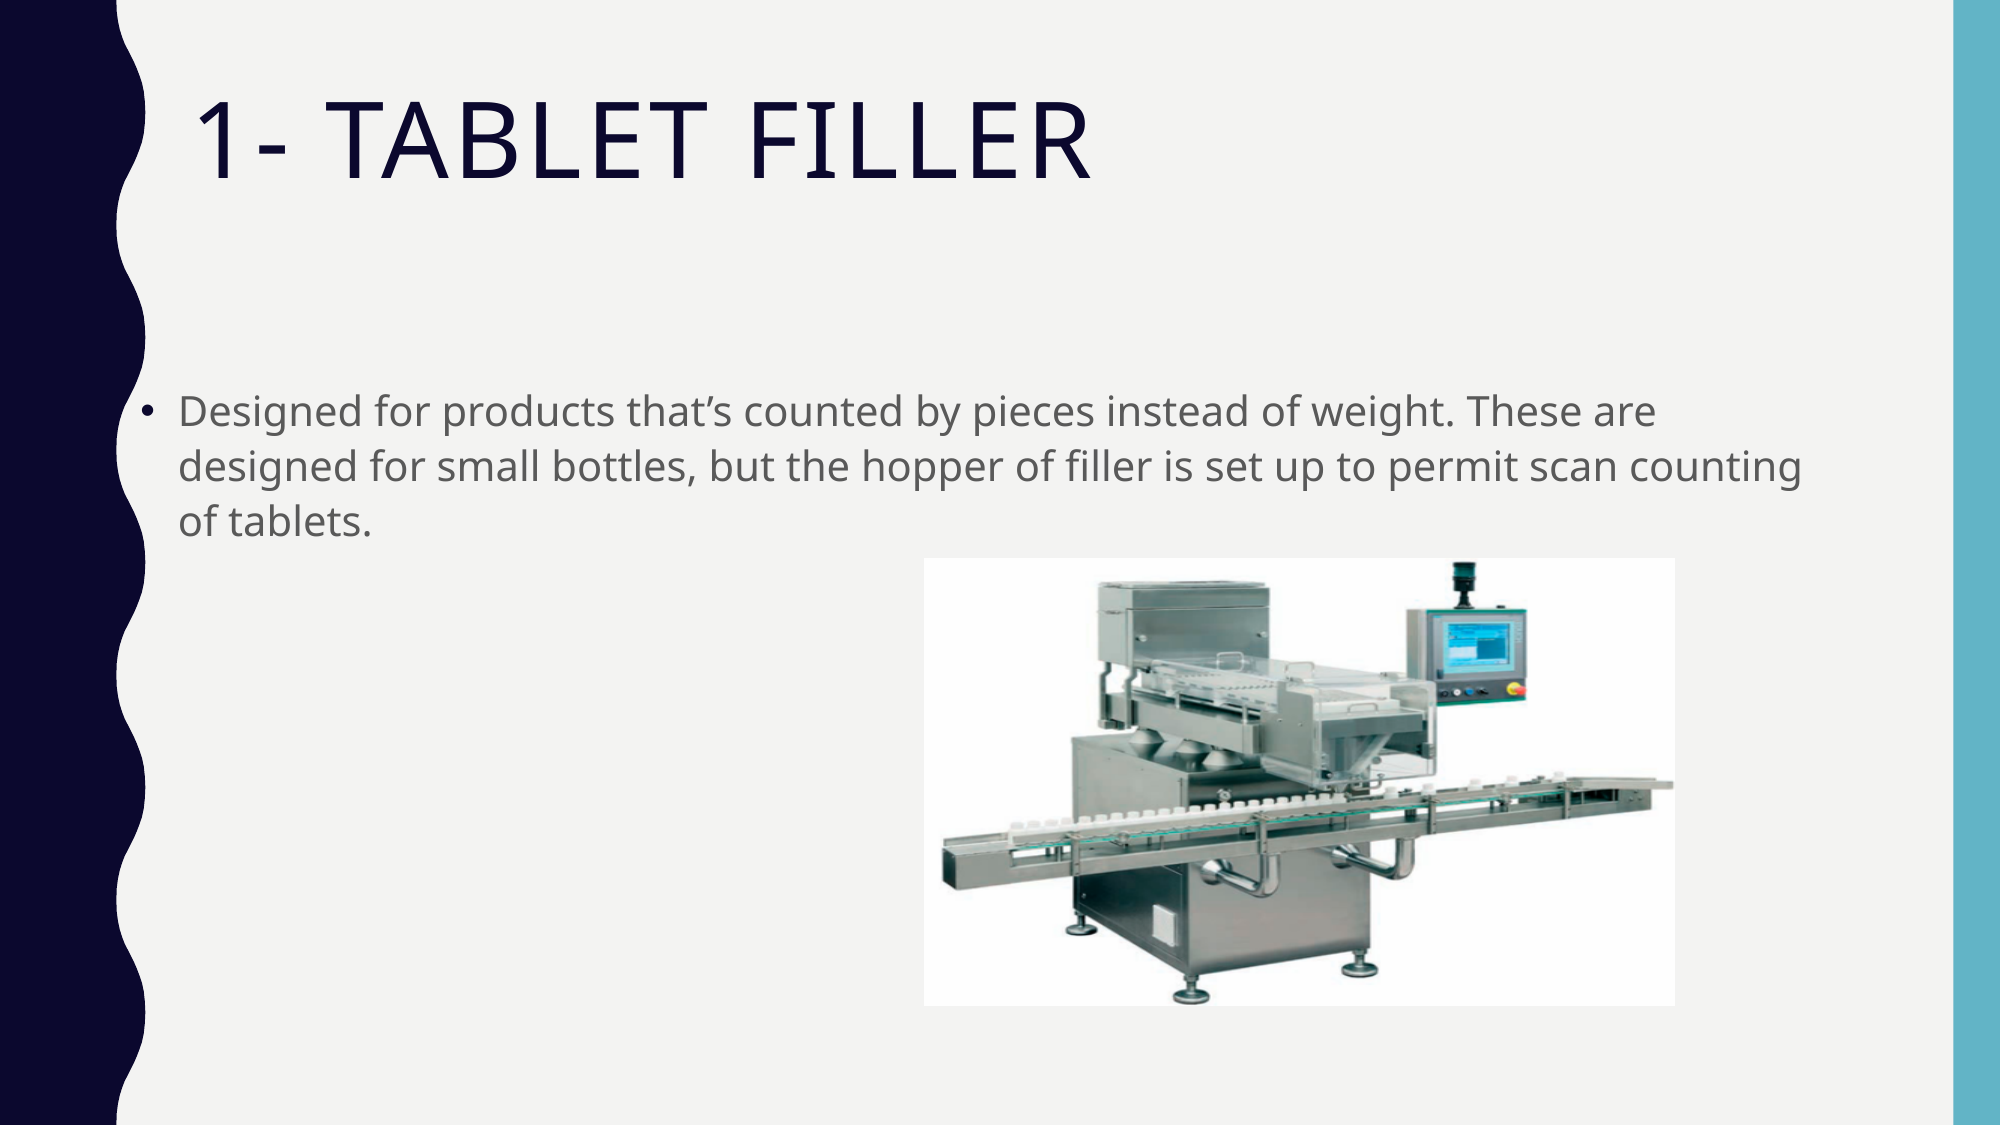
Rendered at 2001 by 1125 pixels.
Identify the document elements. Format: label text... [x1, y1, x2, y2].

title 1- tablet filler [175, 79, 1826, 238]
picture [924, 558, 1675, 1006]
list Designed for products that’s counted by pieces instead of weight. These are designed for small bottles, but the hopper of filler is set up to permit scan counting of tablets. [125, 238, 1826, 1050]
